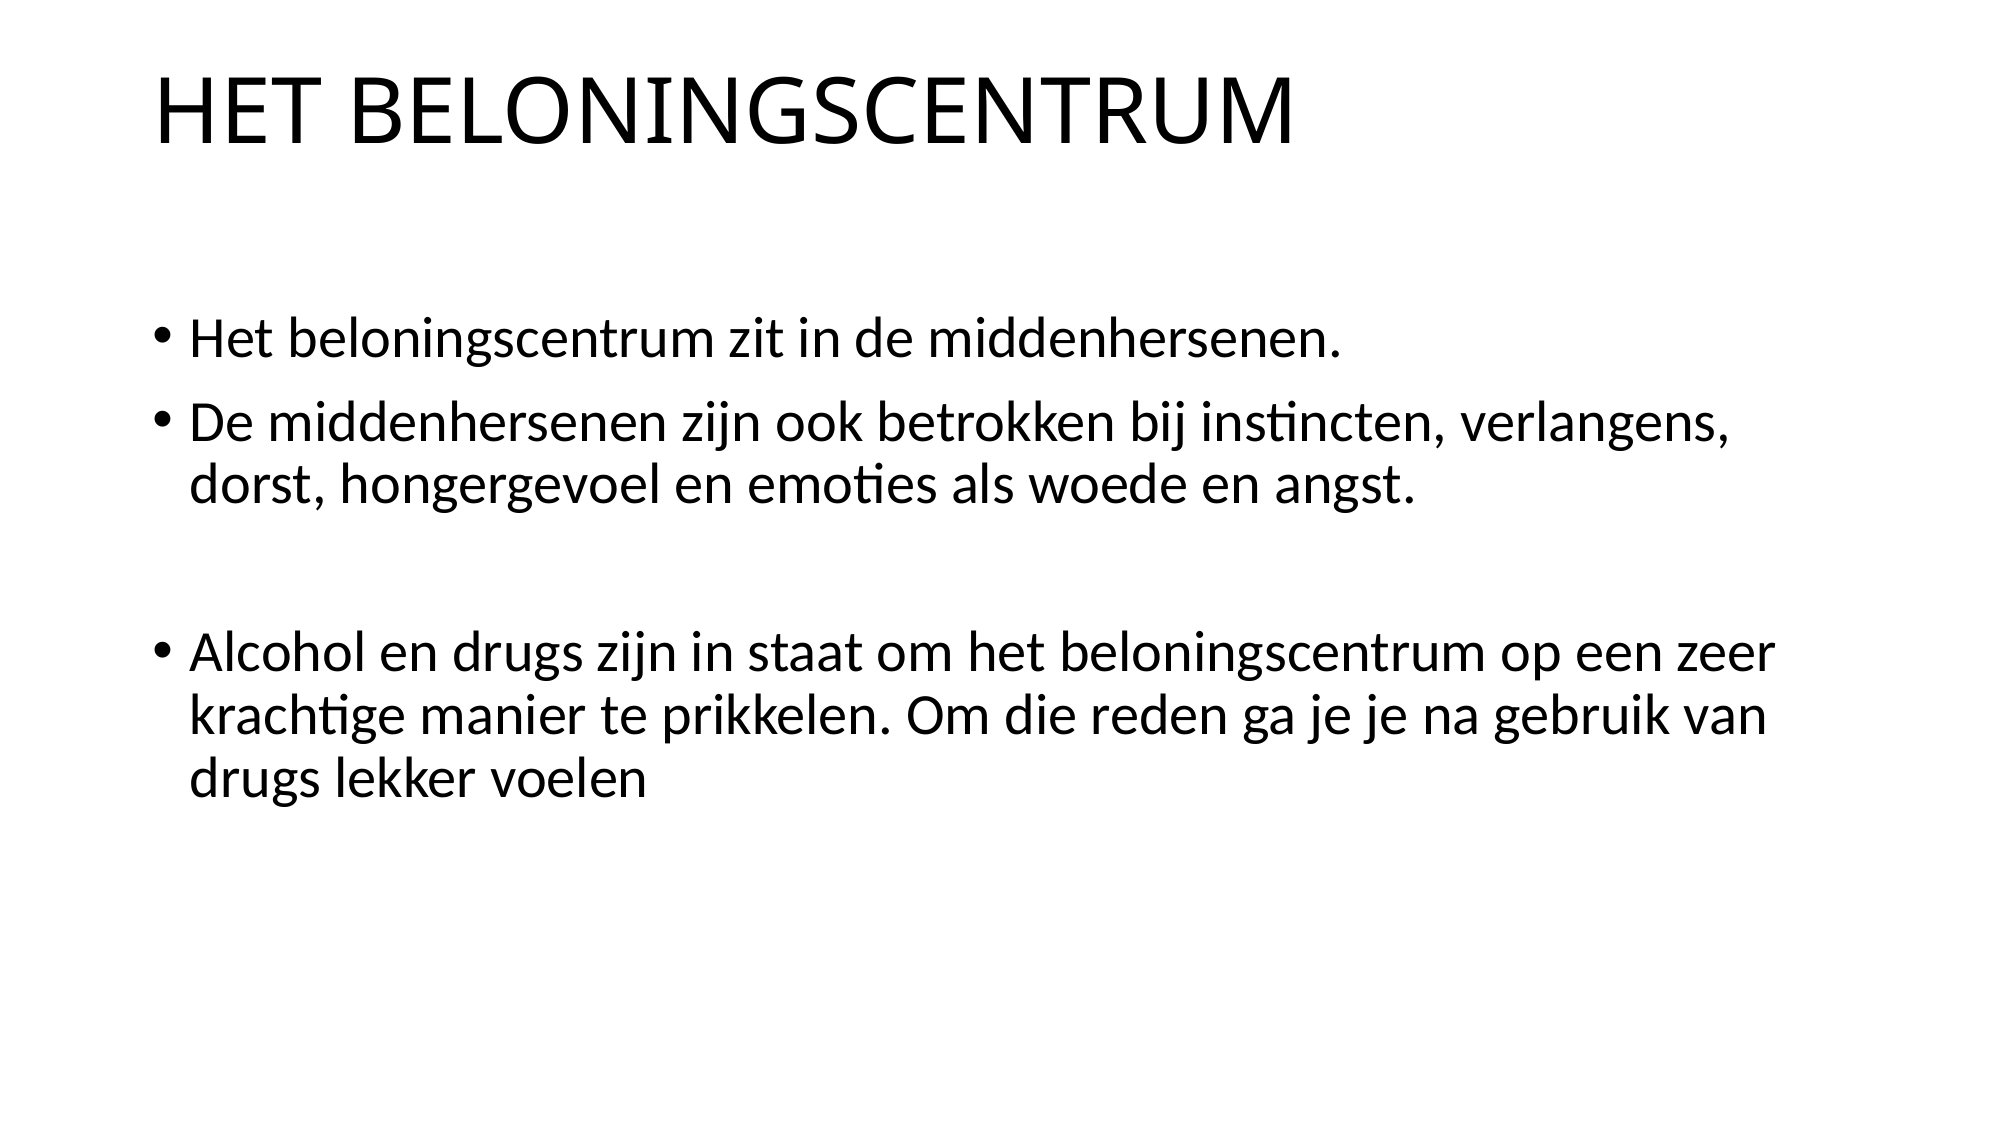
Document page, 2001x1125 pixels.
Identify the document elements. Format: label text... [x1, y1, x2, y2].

title HET BELONINGSCENTRUM [137, 59, 1863, 278]
list Het beloningscentrum zit in de middenhersenen. De middenhersenen zijn ook betrokken bij instincten, verlangens, dorst, hongergevoel en emoties als woede en angst. Alcohol en drugs zijn in staat om het beloningscentrum op een zeer krachtige manier te prikkelen. Om die reden ga je je na gebruik van drugs lekker voelen [137, 299, 1863, 1014]
